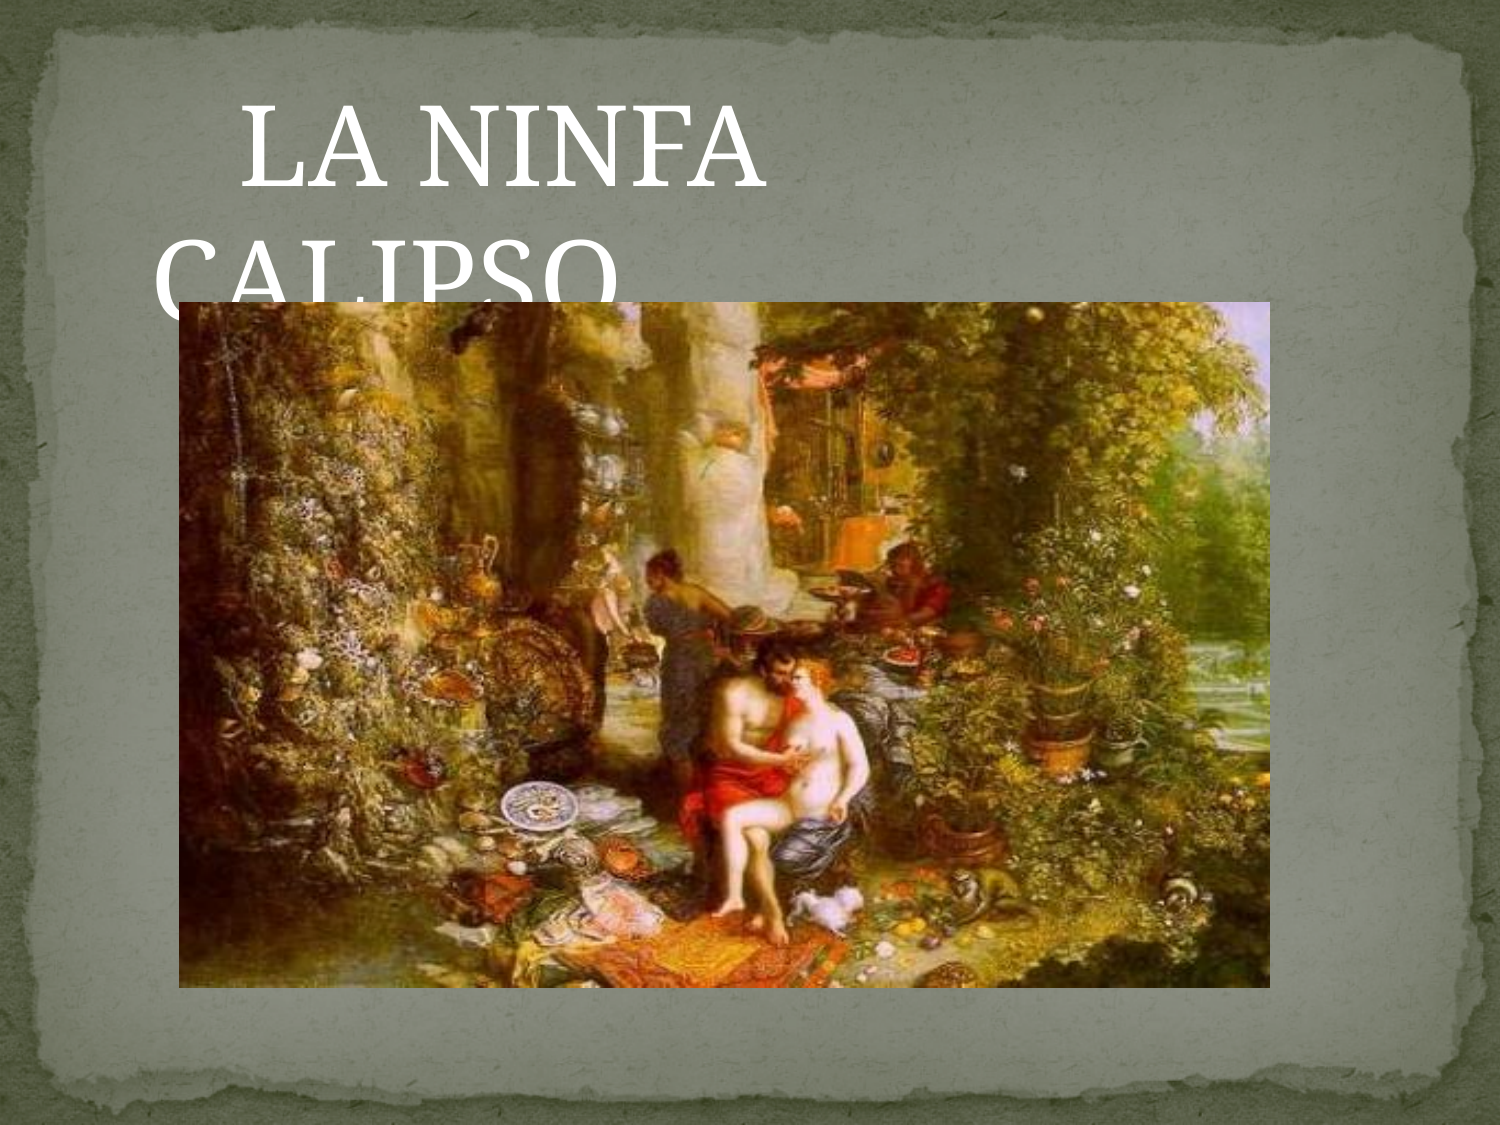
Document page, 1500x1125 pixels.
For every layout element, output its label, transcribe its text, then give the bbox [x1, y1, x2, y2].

picture [179, 302, 1270, 988]
text_box LA NINFA CALIPSO [135, 66, 1258, 352]
